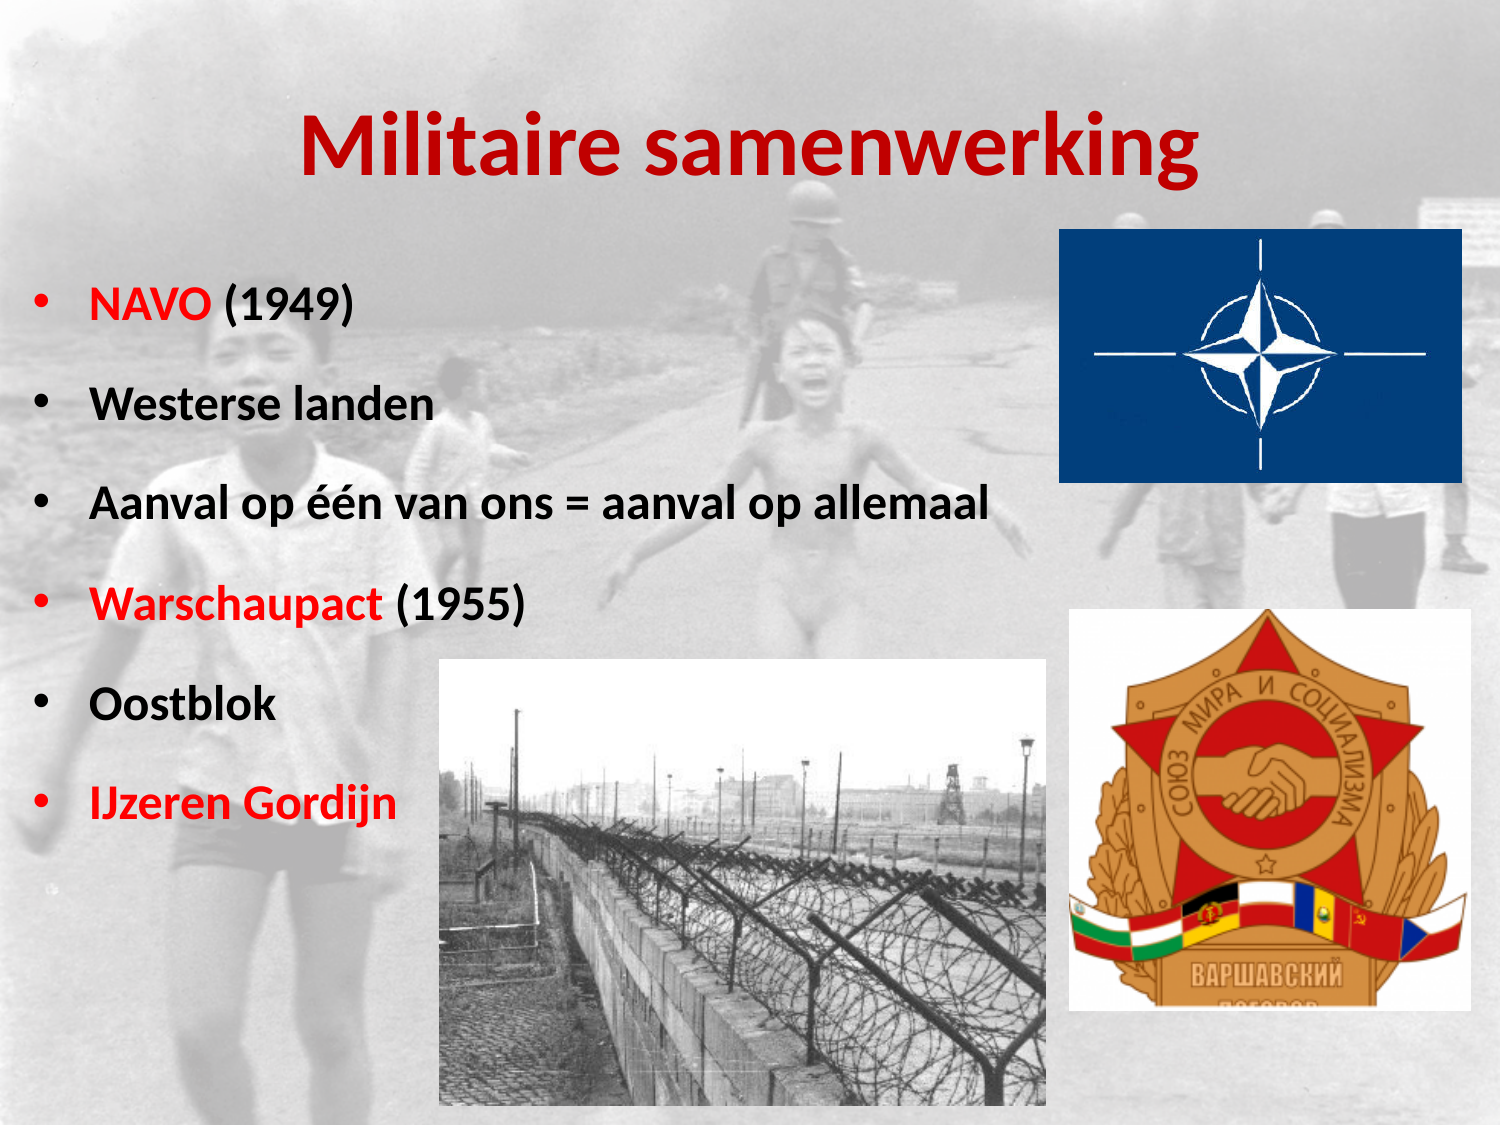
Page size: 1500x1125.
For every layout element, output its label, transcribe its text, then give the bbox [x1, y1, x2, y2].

picture [1068, 609, 1471, 1012]
picture [1059, 229, 1462, 483]
picture [439, 659, 1046, 1107]
title Militaire samenwerking [75, 45, 1425, 232]
list NAVO (1949) Westerse landen Aanval op één van ons = aanval op allemaal Warschaupact (1955) Oostblok IJzeren Gordijn [17, 232, 1341, 910]
